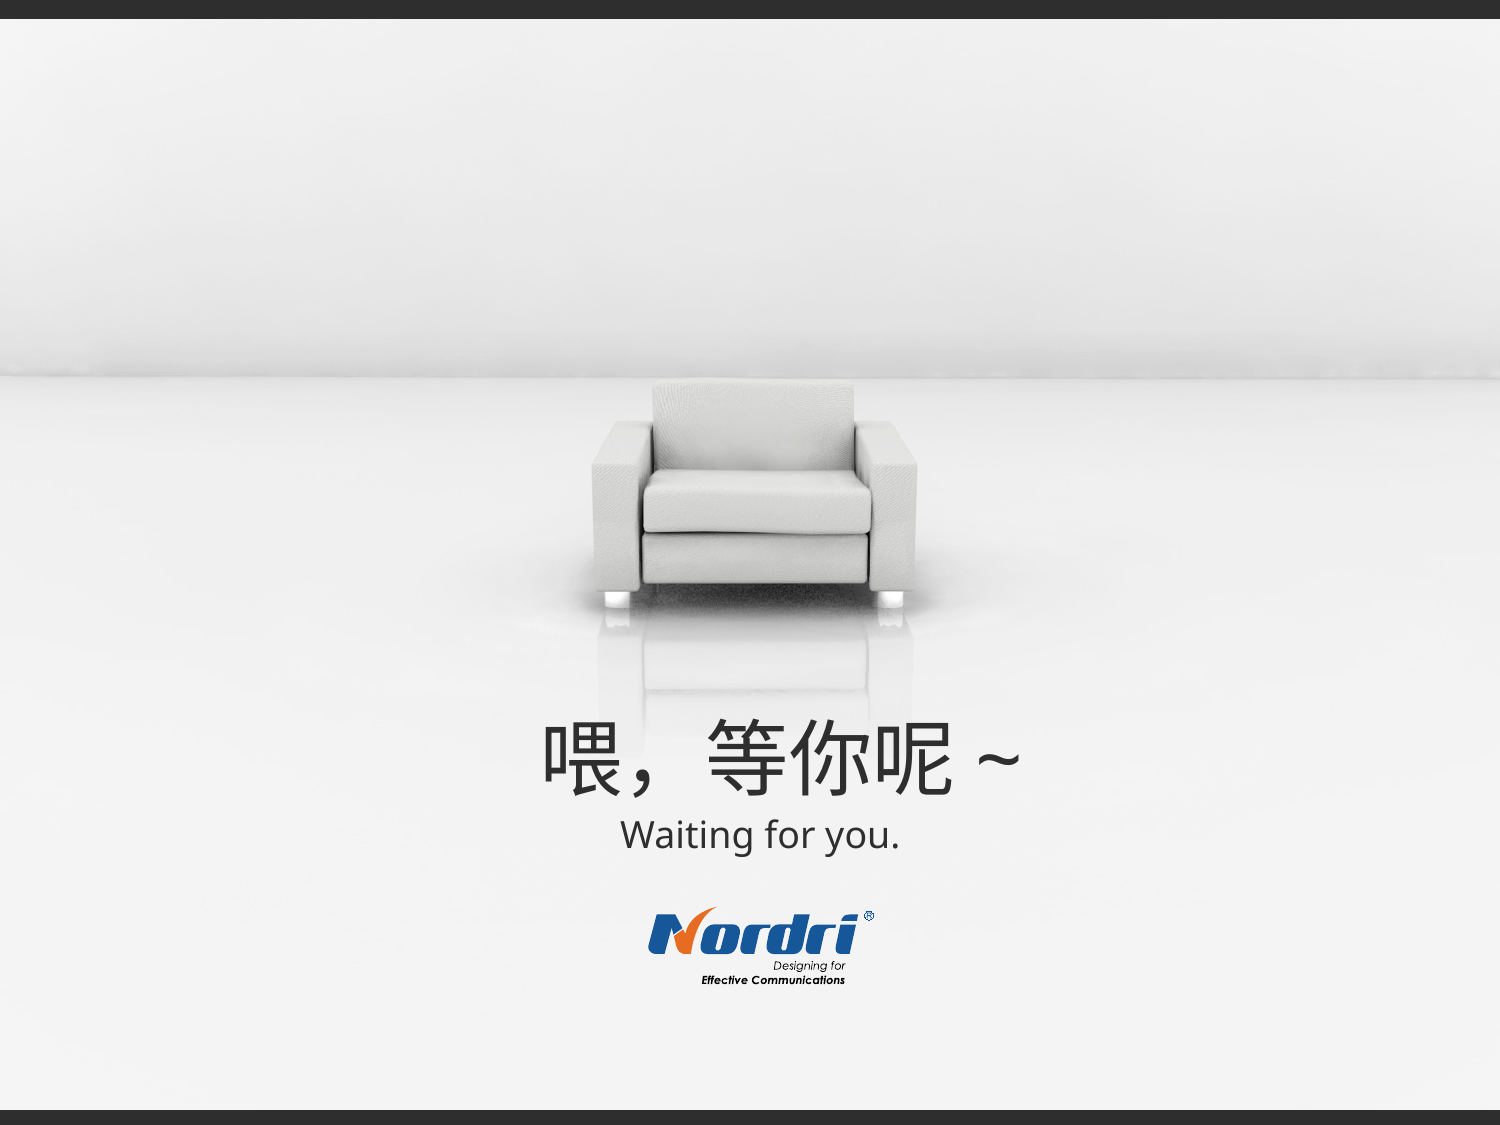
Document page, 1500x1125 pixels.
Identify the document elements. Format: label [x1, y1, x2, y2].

picture [0, 0, 1500, 1125]
text_box [647, 906, 874, 985]
